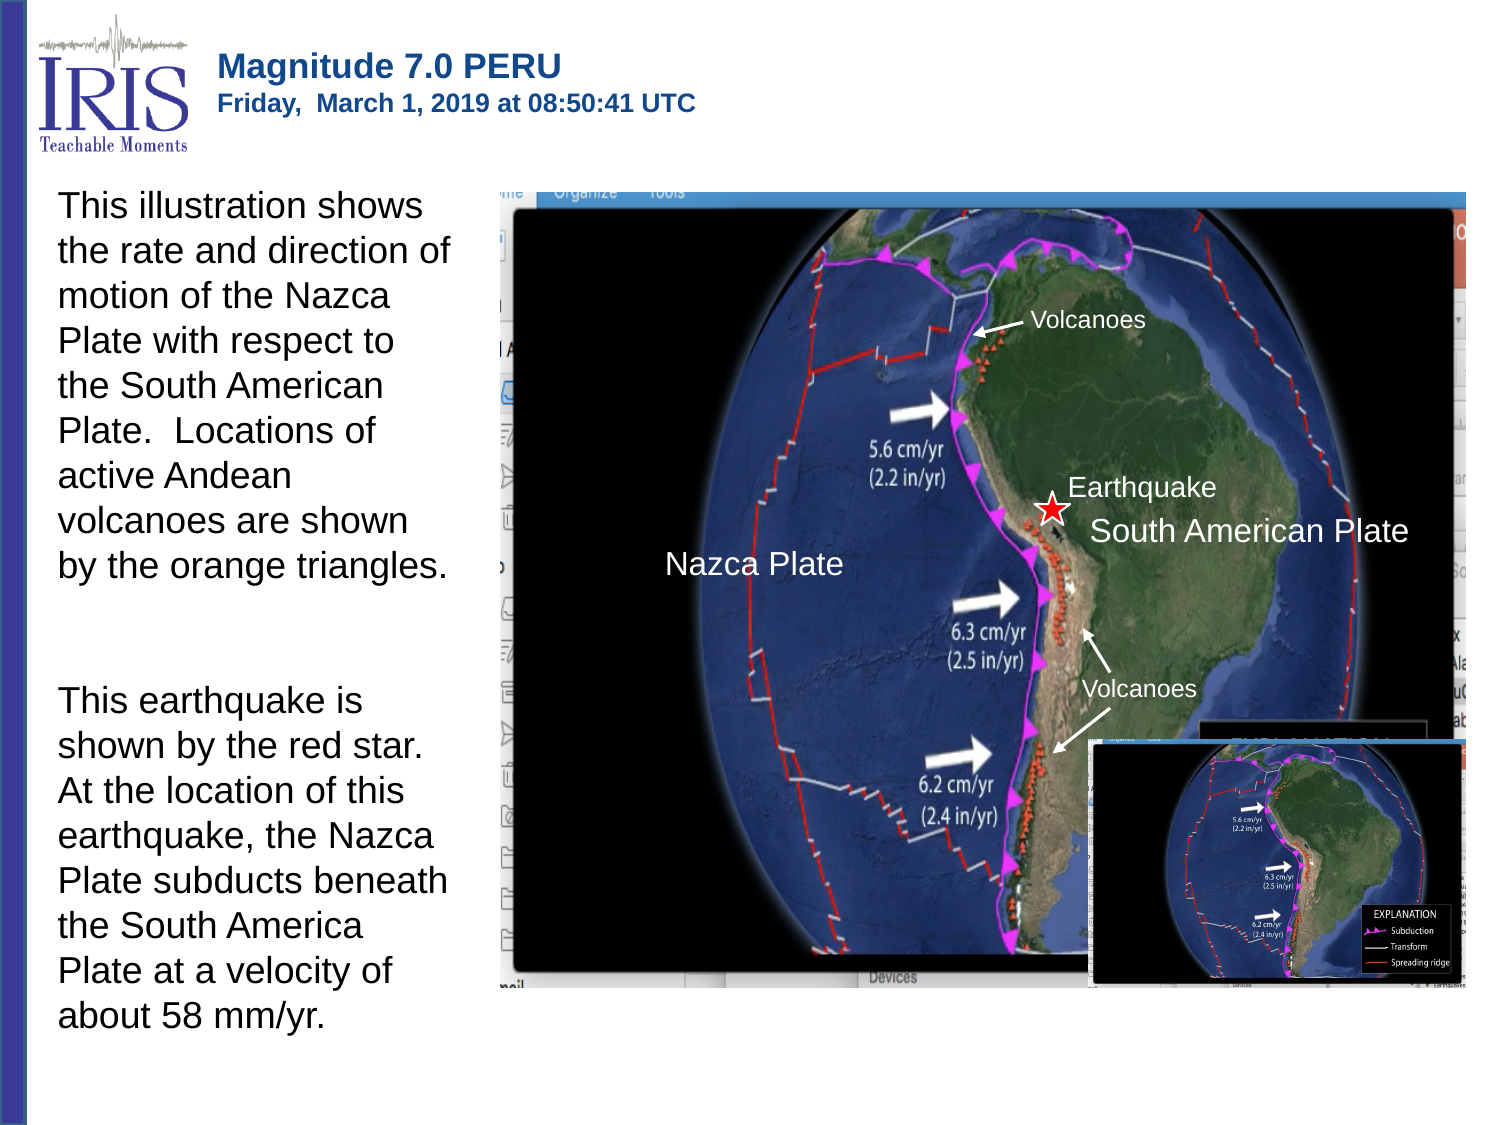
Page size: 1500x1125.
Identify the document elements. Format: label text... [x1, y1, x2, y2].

picture [39, 12, 188, 165]
text_box This illustration shows the rate and direction of motion of the Nazca Plate with respect to the South American Plate. Locations of active Andean volcanoes are shown by the orange triangles. This earthquake is shown by the red star. At the location of this earthquake, the Nazca Plate subducts beneath the South America Plate at a velocity of about 58 mm/yr. [42, 173, 471, 1083]
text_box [499, 191, 1466, 988]
text_box [0, 0, 27, 1125]
text_box Magnitude 7.0 PERU Friday, March 1, 2019 at 08:50:41 UTC [202, 0, 1499, 125]
